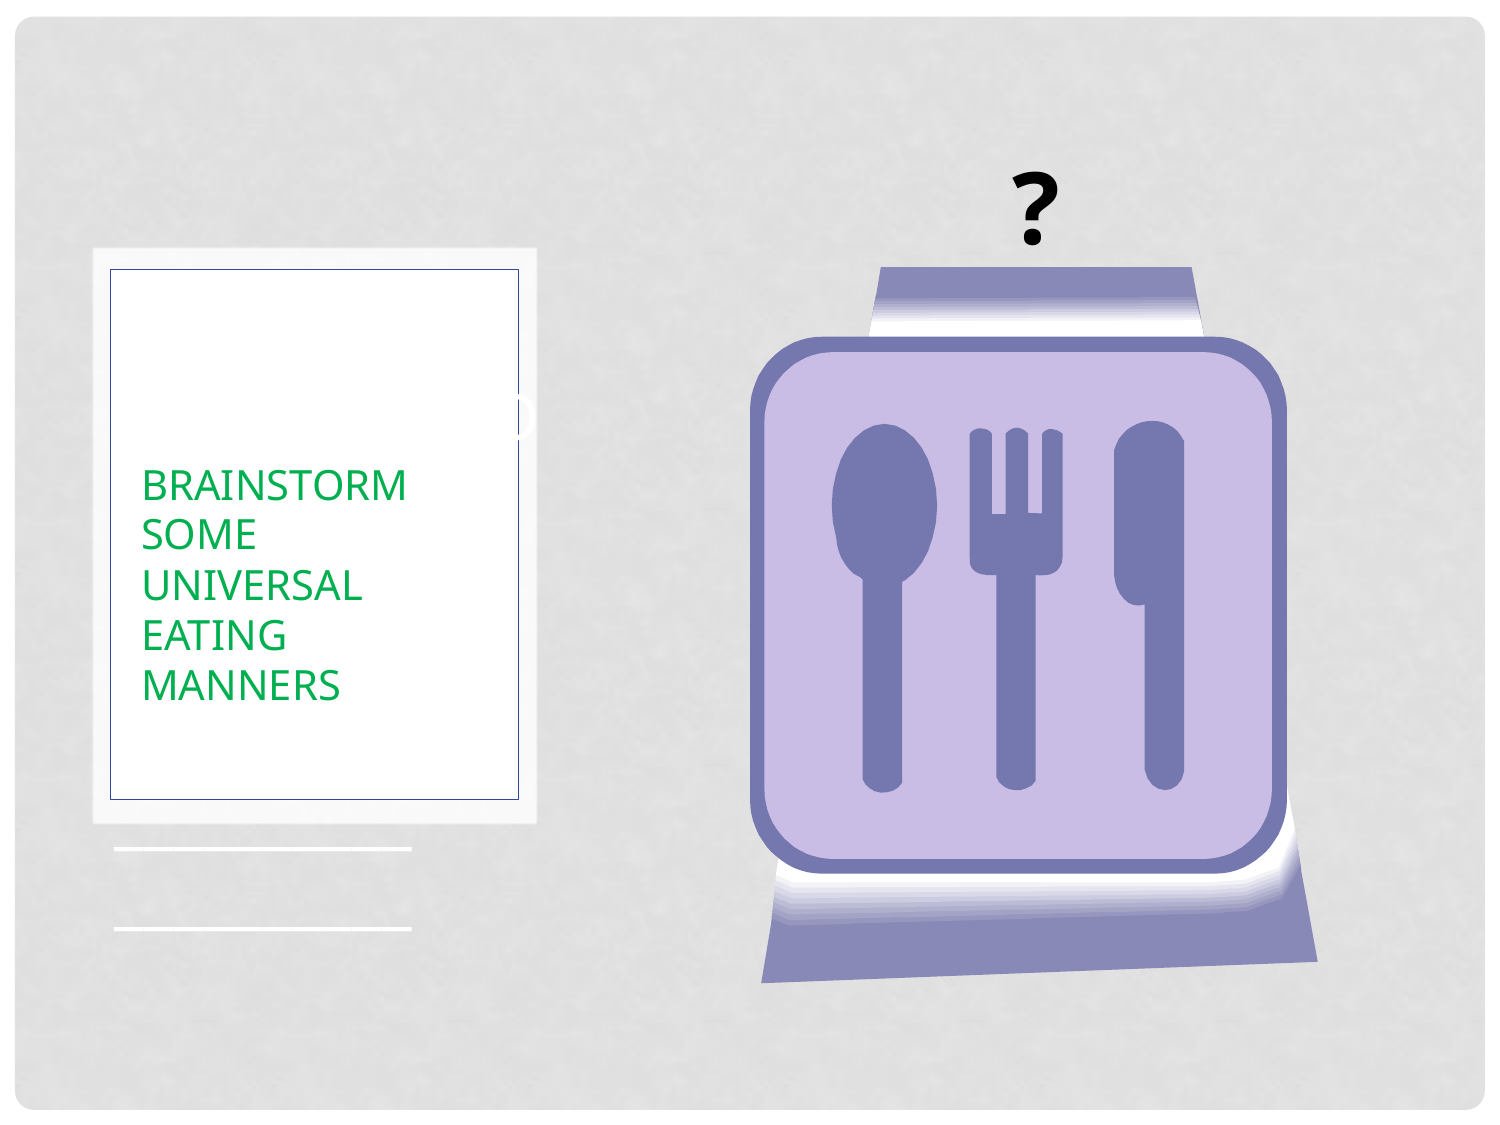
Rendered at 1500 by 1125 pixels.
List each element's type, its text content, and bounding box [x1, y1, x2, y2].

text_box ? [997, 137, 1223, 266]
list At the table YOU SHOULD __________ __________ YOU SHOULDN’T __________ __________ [99, 287, 588, 1000]
list [699, 287, 1438, 1013]
title Brainstorm Some Universal Eating Manners [126, 284, 504, 717]
picture [749, 266, 1318, 984]
